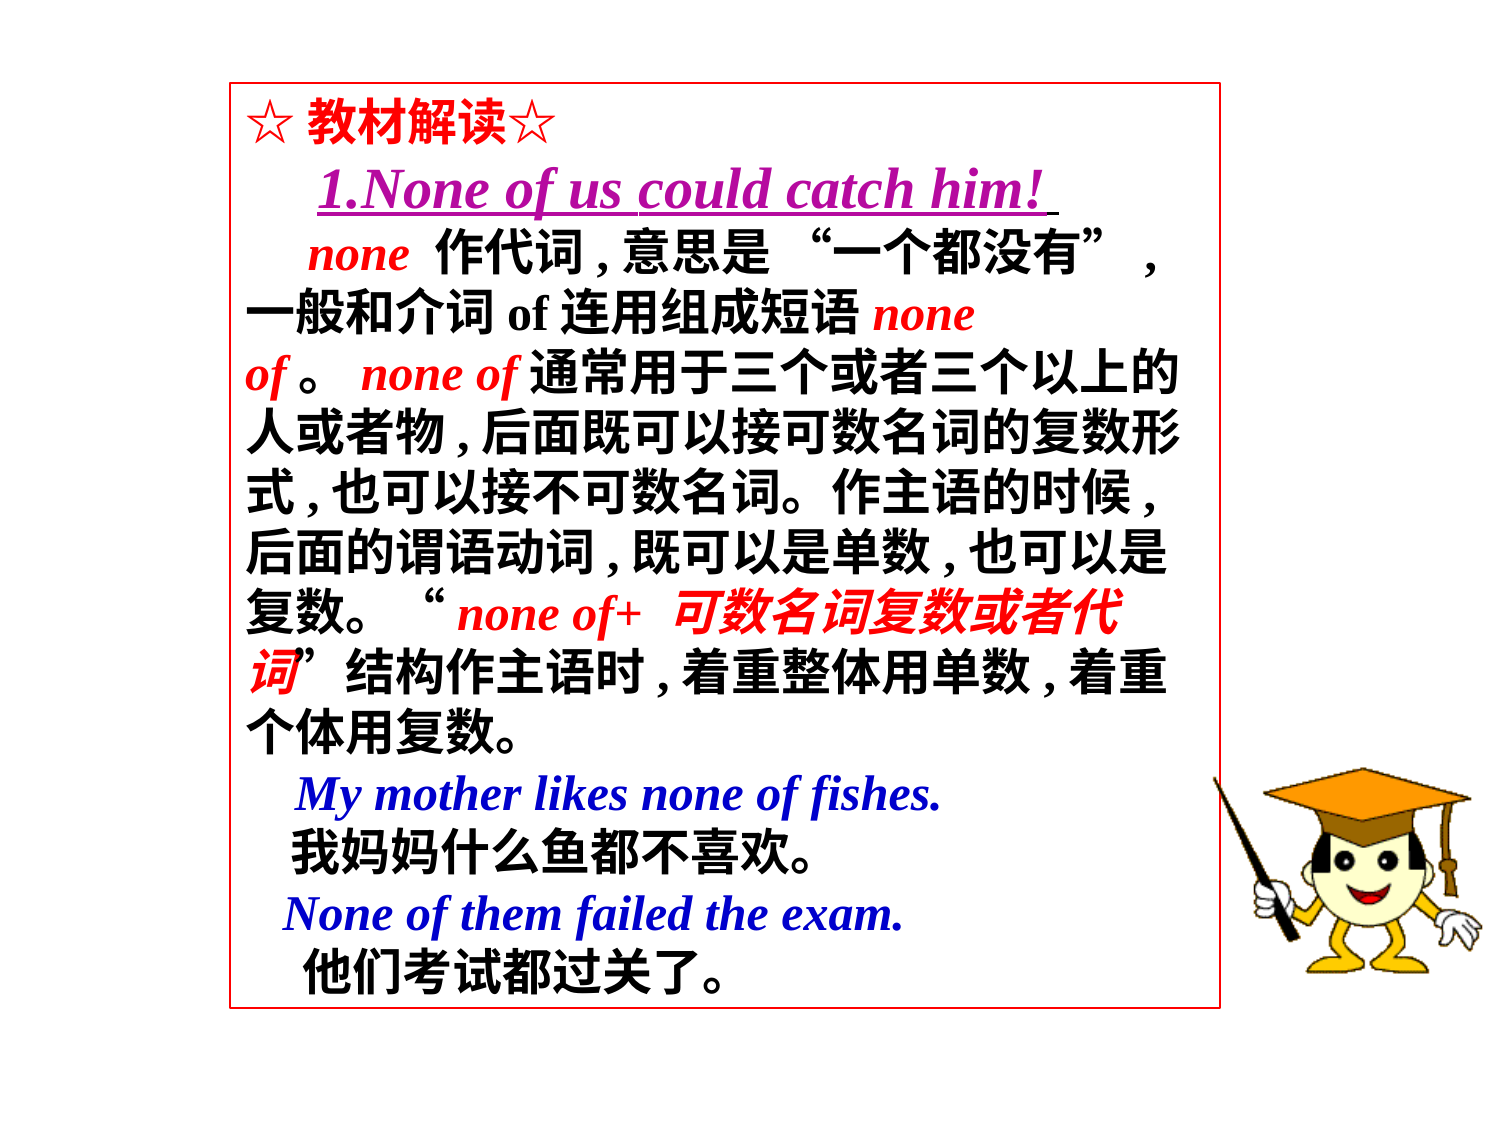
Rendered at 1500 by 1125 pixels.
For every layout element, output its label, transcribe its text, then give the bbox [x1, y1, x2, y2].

text_box ☆教材解读☆ 1.None of us could catch him! none 作代词,意思是 “一个都没有”,一般和介词of连用组成短语none of。none of通常用于三个或者三个以上的人或者物,后面既可以接可数名词的复数形式,也可以接不可数名词。作主语的时候,后面的谓语动词,既可以是单数,也可以是复数。“none of+ 可数名词复数或者代词”结构作主语时,着重整体用单数,着重个体用复数。 My mother likes none of fishes. 我妈妈什么鱼都不喜欢。 None of them failed the exam. 他们考试都过关了。 [230, 83, 1221, 1008]
picture [1192, 752, 1500, 988]
